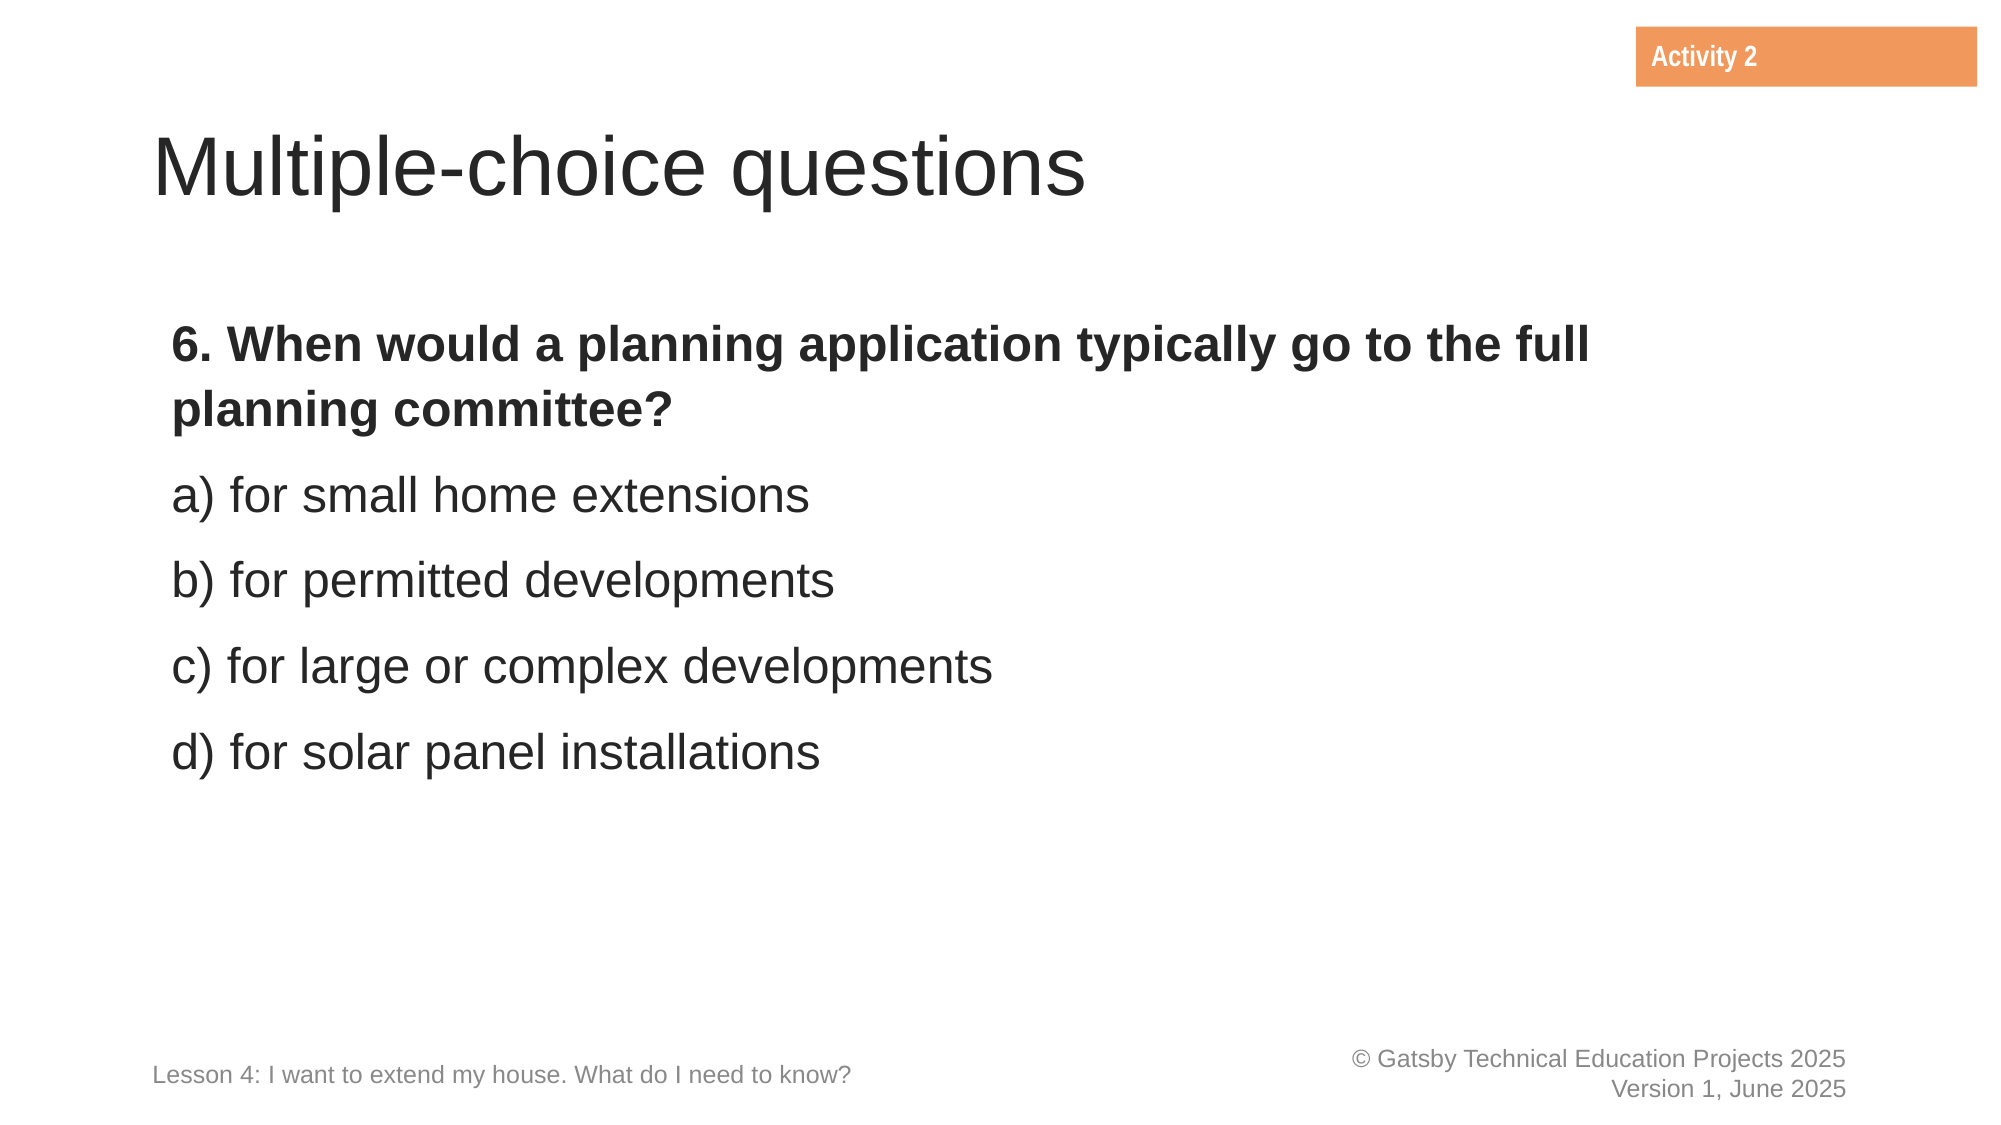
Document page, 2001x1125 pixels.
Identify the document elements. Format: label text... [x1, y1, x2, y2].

list Activity 2 [1636, 26, 1978, 87]
list 6. When would a planning application typically go to the full planning committee? a) for small home extensions b) for permitted developments c) for large or complex developments d) for solar panel installations [137, 299, 1730, 1014]
list Lesson 4: I want to extend my house. What do I need to know? [137, 1042, 920, 1103]
title Multiple-choice questions [137, 59, 1863, 278]
